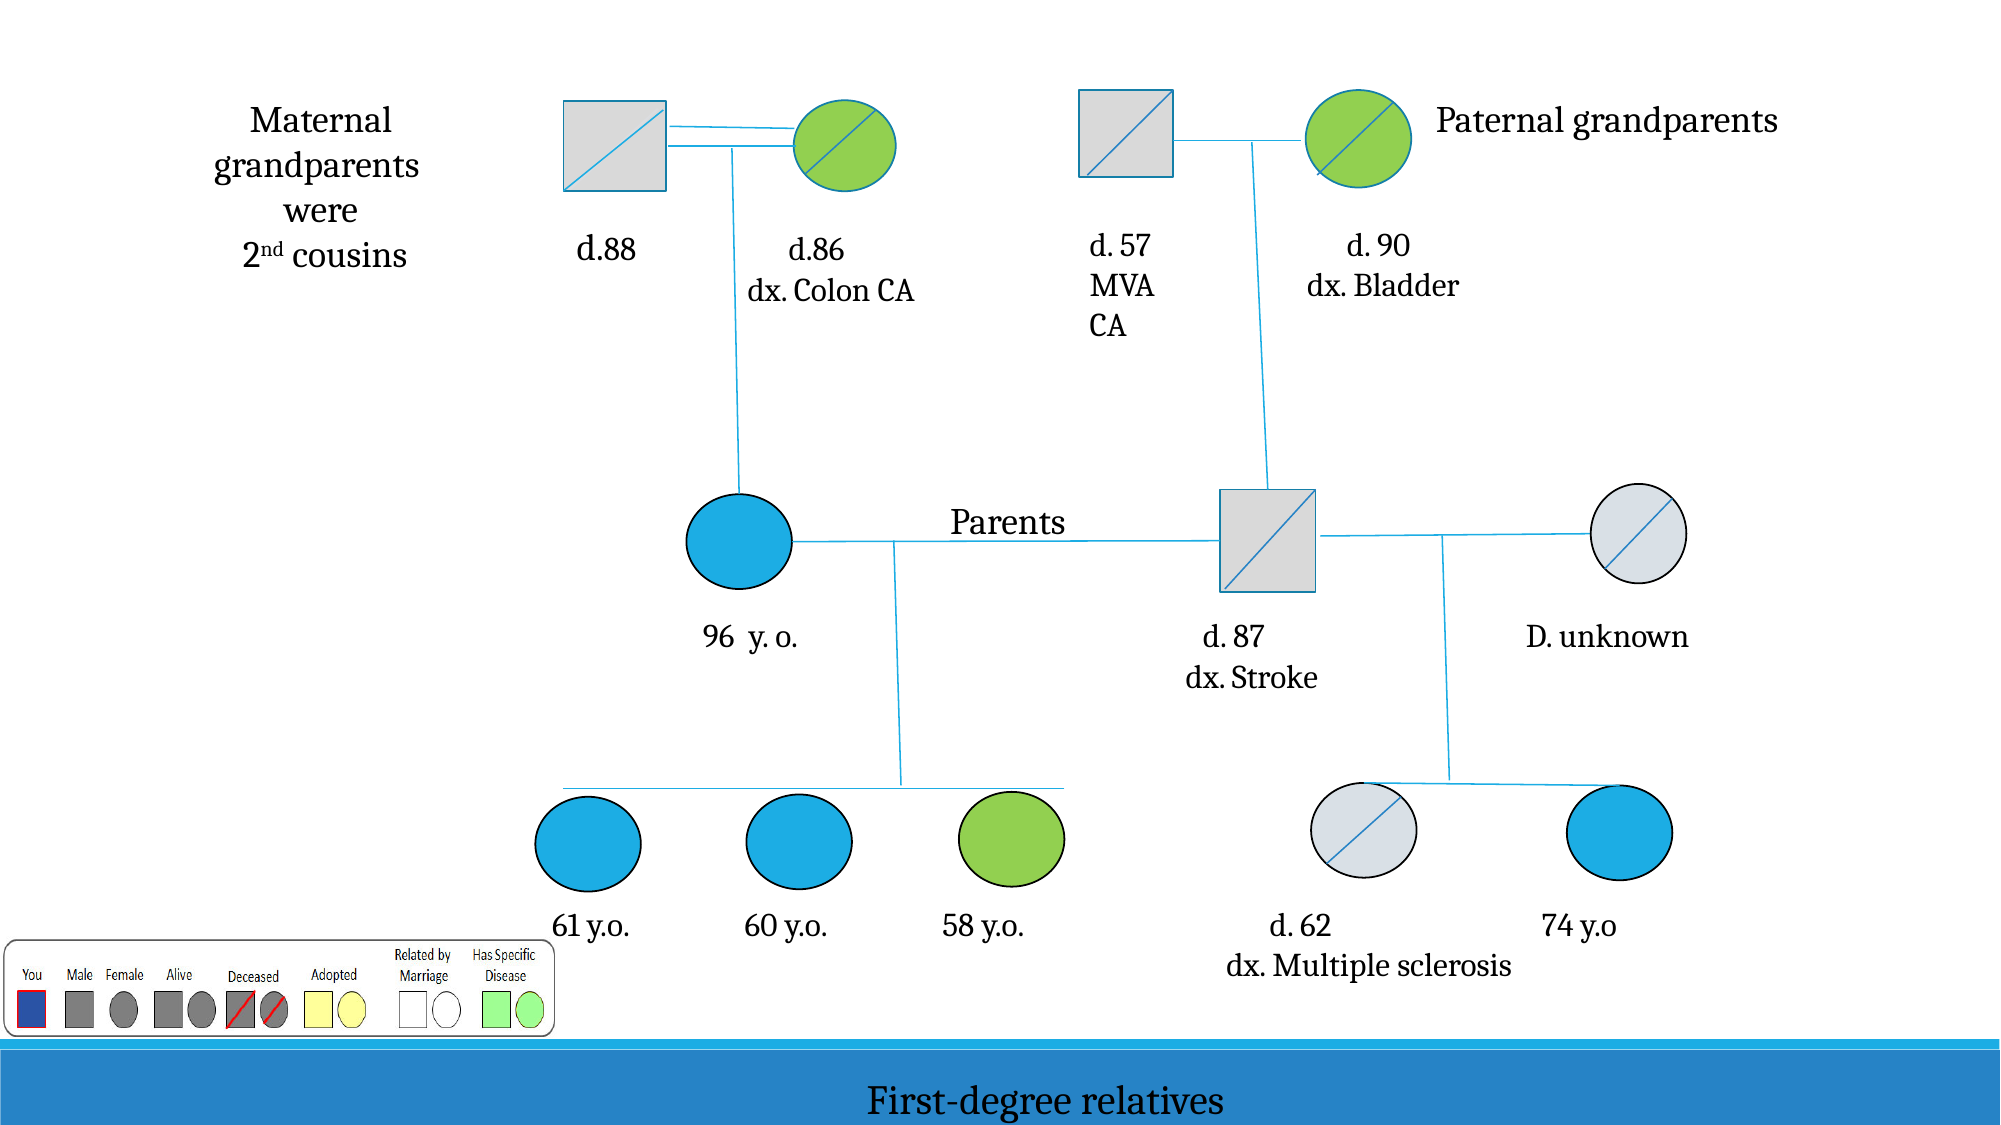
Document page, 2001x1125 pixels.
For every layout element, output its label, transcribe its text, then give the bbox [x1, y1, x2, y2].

text_box [745, 793, 853, 891]
text_box d.88 d.86 dx. Colon CA [740, 215, 957, 316]
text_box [563, 109, 664, 191]
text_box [1316, 102, 1394, 176]
text_box [1304, 108, 1316, 170]
text_box 96 y. o. d. 87 D. unknown dx. Stroke [663, 602, 893, 703]
text_box 96 y. o. d. 87 D. unknown dx. Stroke [902, 602, 1441, 703]
text_box [1565, 784, 1674, 882]
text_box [1604, 498, 1673, 570]
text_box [1320, 533, 1591, 537]
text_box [1441, 535, 1450, 781]
text_box [685, 493, 793, 590]
text_box [1219, 489, 1316, 593]
text_box [1322, 89, 1413, 189]
text_box 61 y.o. 60 y.o. 58 y.o. d. 62 74 y.o dx. Multiple sclerosis [537, 895, 1767, 991]
text_box [534, 795, 642, 893]
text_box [1251, 141, 1269, 489]
picture [0, 936, 557, 1038]
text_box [1224, 489, 1316, 590]
text_box d.88 d.86 dx. Colon CA [537, 215, 731, 316]
text_box First-degree relatives [851, 1065, 1364, 1125]
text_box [893, 540, 902, 786]
text_box Maternal grandparents were 2nd cousins [149, 87, 494, 283]
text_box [805, 109, 877, 174]
text_box Paternal grandparents [1421, 87, 1822, 148]
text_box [1326, 796, 1402, 865]
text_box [1087, 89, 1174, 176]
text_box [731, 147, 740, 495]
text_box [1363, 782, 1620, 786]
text_box [563, 100, 667, 192]
text_box [957, 790, 1066, 888]
text_box d. 57 d. 90 MVA dx. Bladder CA [1269, 215, 1519, 351]
text_box Parents [890, 489, 1126, 540]
text_box [1078, 89, 1174, 178]
text_box [1310, 782, 1418, 879]
text_box [792, 99, 897, 193]
text_box Parents [902, 542, 1126, 550]
text_box [1589, 483, 1688, 585]
text_box d. 57 d. 90 MVA dx. Bladder CA [1074, 215, 1251, 351]
text_box 96 y. o. d. 87 D. unknown dx. Stroke [1450, 602, 1822, 703]
